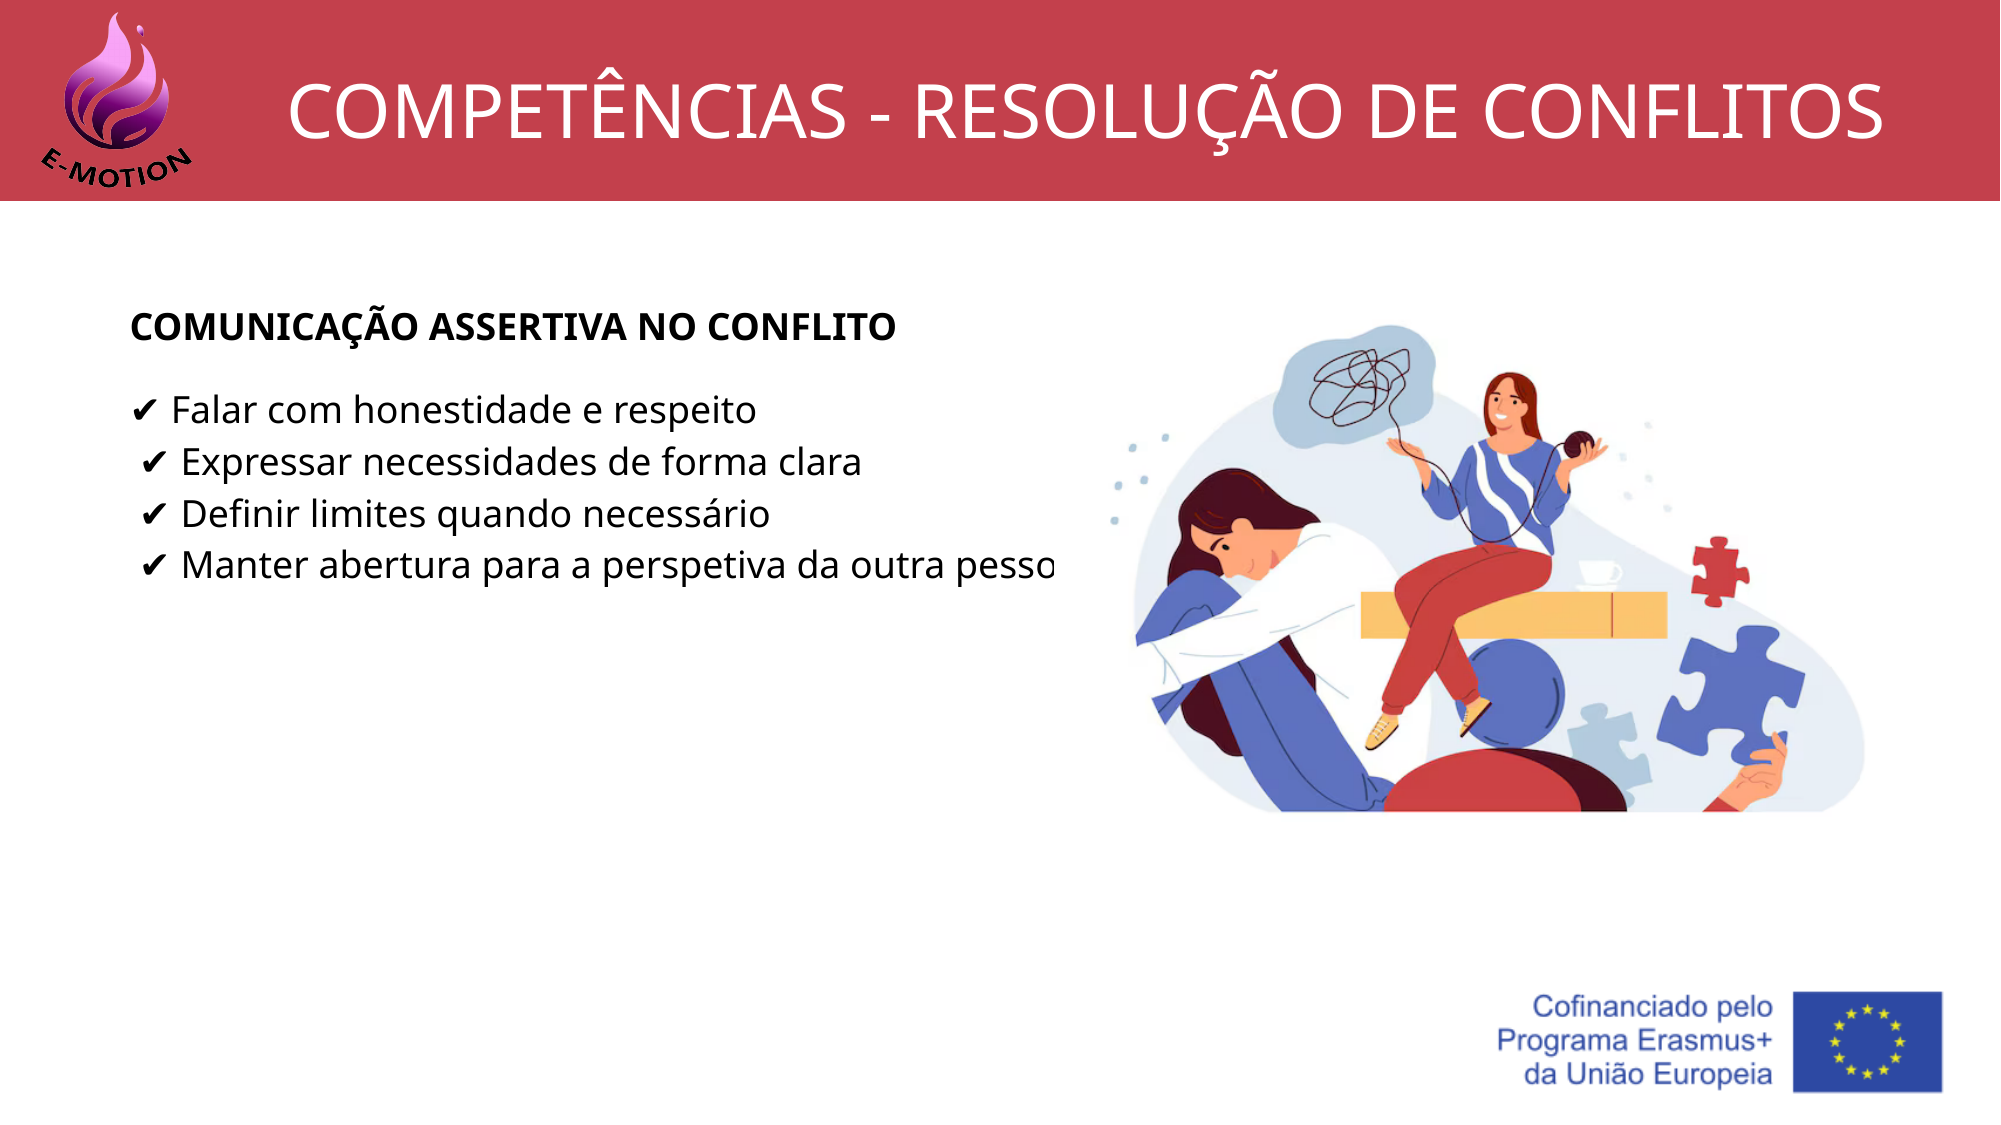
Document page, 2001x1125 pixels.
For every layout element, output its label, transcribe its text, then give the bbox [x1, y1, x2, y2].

picture [1396, 955, 2000, 1125]
text_box COMPETÊNCIAS - RESOLUÇÃO DE CONFLITOS [257, 56, 1903, 198]
picture [0, 0, 253, 247]
picture [1054, 273, 1922, 852]
text_box COMUNICAÇÃO ASSERTIVA NO CONFLITO ✔️ Falar com honestidade e respeito ✔️ Expressar necessidades de forma clara ✔️ Definir limites quando necessário ✔️ Manter abertura para a perspetiva da outra pessoa [114, 289, 1049, 671]
